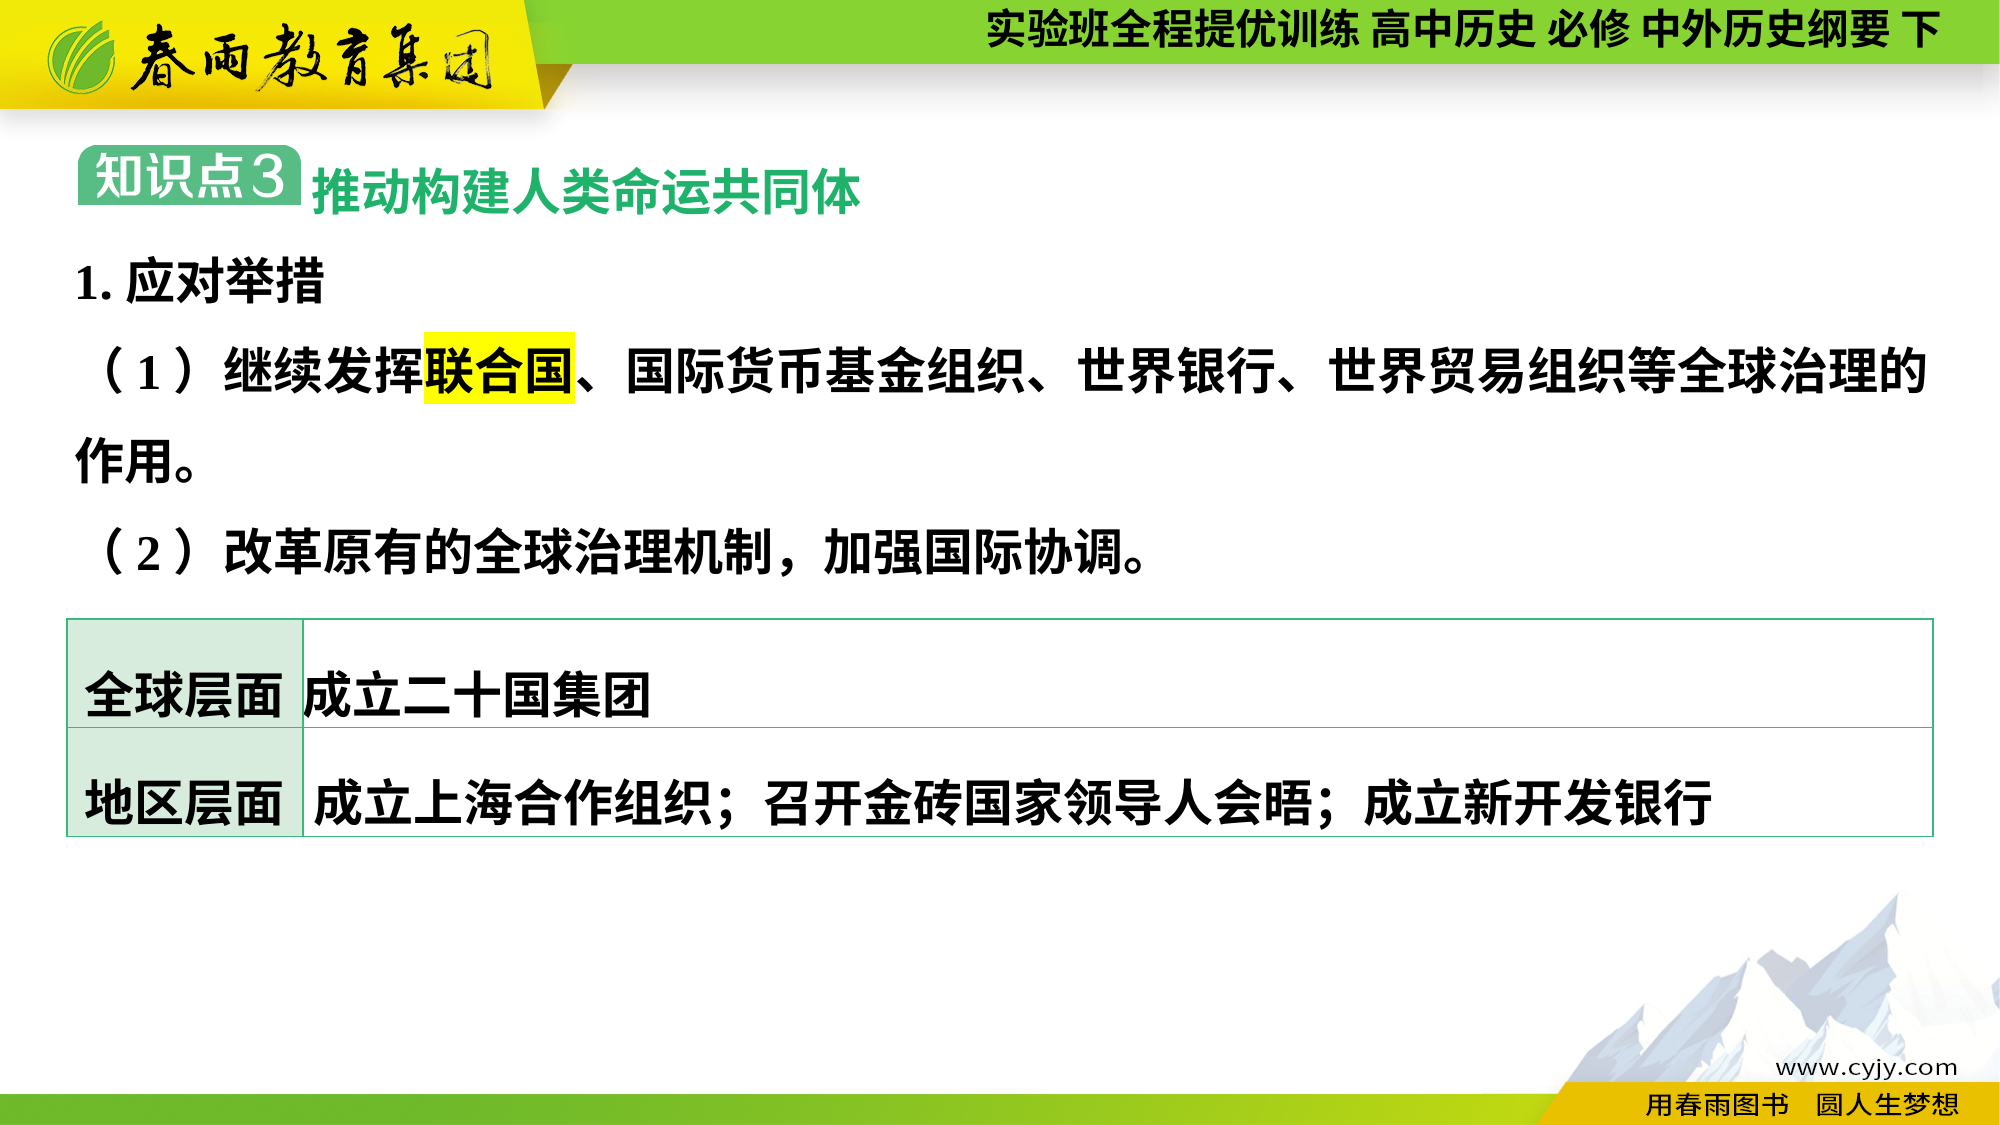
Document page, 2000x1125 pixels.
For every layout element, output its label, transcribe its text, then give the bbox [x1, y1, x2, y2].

table_cell 地区层面 [68, 728, 302, 836]
table_header 成立二十国集团 [304, 620, 1932, 727]
table_header 全球层面 [68, 620, 302, 727]
table_cell 成立上海合作组织；召开金砖国家领导人会晤；成立新开发银行 [304, 728, 1932, 836]
list 推动构建人类命运共同体 1.应对举措 （1）继续发挥联合国、国际货币基金组织、世界银行、世界贸易组织等全球治理的作用。 （2）改革原有的全球治理机制，加强国际协调。 [59, 122, 1944, 581]
picture [0, 0, 2000, 1125]
